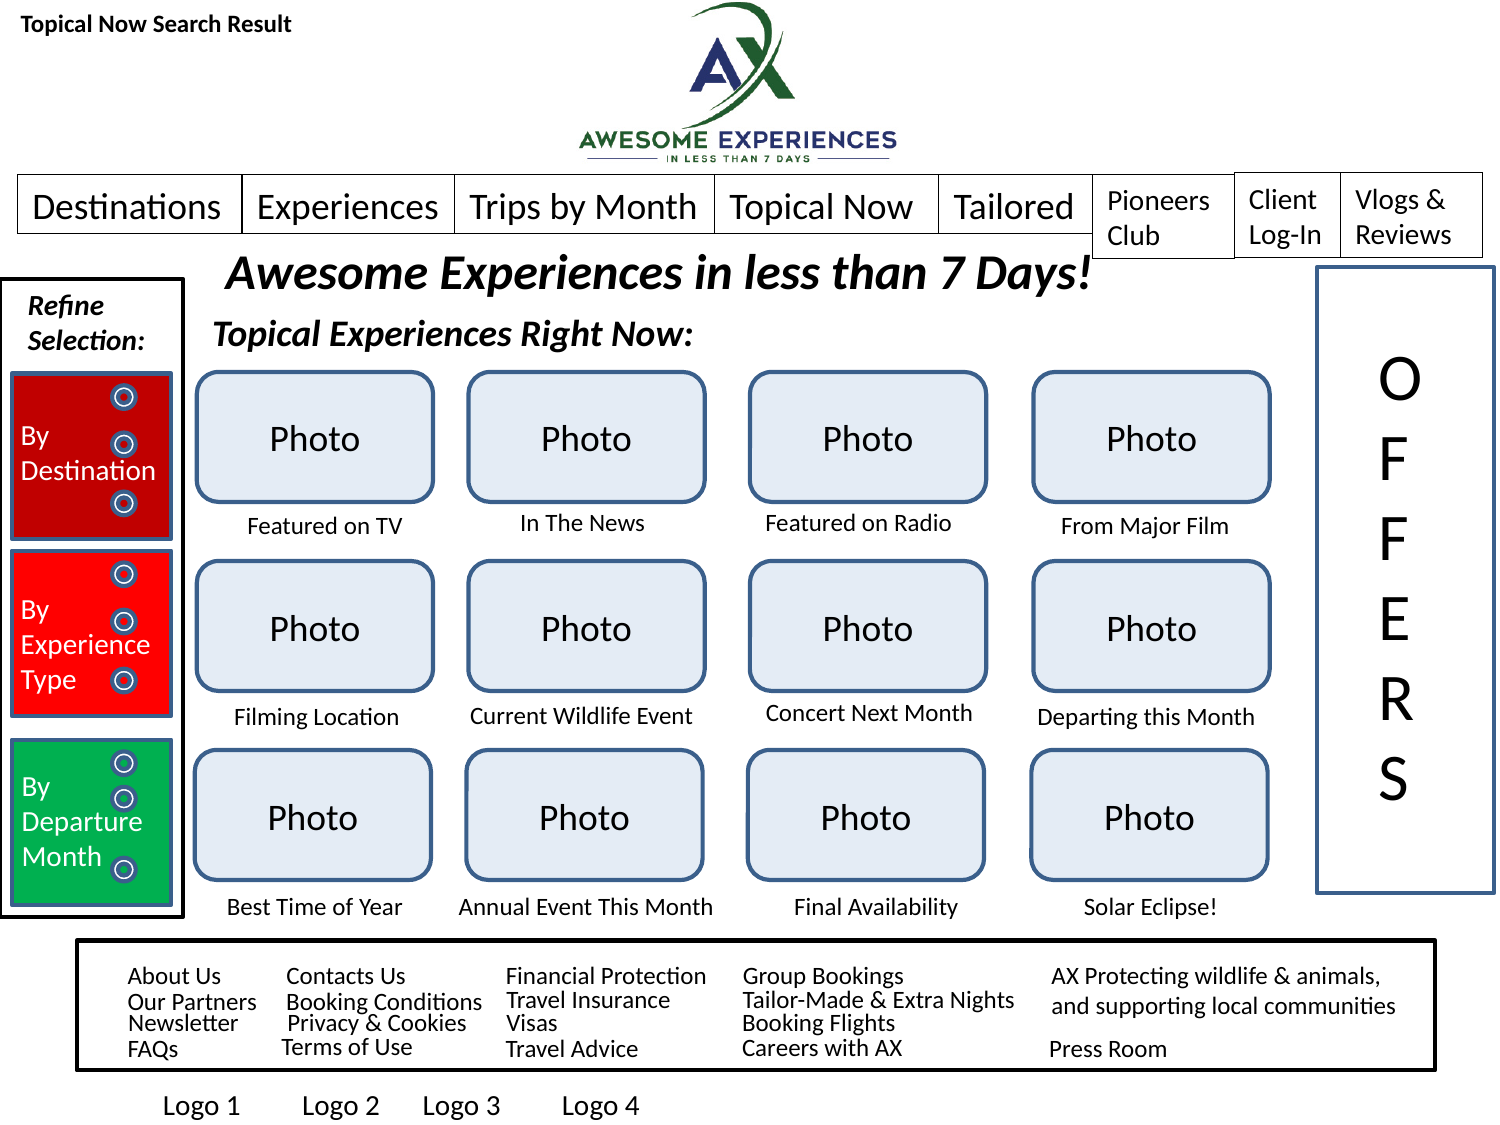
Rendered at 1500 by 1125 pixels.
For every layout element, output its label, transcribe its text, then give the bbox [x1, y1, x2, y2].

text_box [110, 784, 138, 813]
text_box Client Log-In [1234, 172, 1340, 258]
text_box [10, 549, 173, 582]
text_box Refine Selection: [13, 278, 161, 364]
text_box [1315, 265, 1496, 895]
text_box [10, 371, 173, 408]
text_box Privacy & Cookies [266, 999, 483, 1045]
text_box Filming Location [219, 692, 415, 738]
text_box Current Wildlife Event [455, 692, 709, 738]
text_box In The News [505, 498, 661, 544]
text_box [0, 277, 185, 919]
text_box Photo [466, 558, 707, 692]
text_box Photo [192, 747, 434, 883]
text_box Destinations [17, 174, 242, 234]
text_box Best Time of Year [212, 883, 419, 928]
text_box Logo 4 [547, 1078, 655, 1125]
text_box [110, 666, 138, 695]
text_box [110, 430, 138, 459]
text_box [110, 607, 138, 636]
text_box Topical Experiences Right Now: [197, 301, 710, 361]
text_box [110, 489, 138, 518]
text_box Photo [1031, 369, 1272, 505]
text_box Solar Eclipse! [1069, 883, 1233, 928]
text_box Photo [747, 558, 989, 689]
text_box Careers with AX [727, 1024, 918, 1070]
text_box OFFERS [1364, 326, 1447, 821]
text_box Group Bookings [728, 952, 920, 975]
text_box Photo [194, 369, 436, 505]
text_box Annual Event This Month [443, 883, 729, 928]
text_box [110, 560, 138, 589]
text_box Trips by Month [454, 174, 714, 231]
text_box Photo [1029, 747, 1270, 883]
text_box Featured on TV [232, 502, 418, 547]
text_box Financial Protection [491, 952, 723, 997]
text_box About Us [112, 952, 237, 977]
text_box Experiences [242, 174, 454, 231]
text_box Logo 1 [148, 1078, 256, 1125]
picture [570, 0, 909, 169]
text_box By Experience Type [5, 582, 175, 703]
text_box Concert Next Month [751, 689, 989, 735]
text_box By Departure Month [6, 760, 158, 880]
text_box Logo 2 [287, 1078, 395, 1125]
text_box Logo 3 [408, 1078, 516, 1125]
text_box Photo [194, 558, 436, 694]
text_box From Major Film [1046, 502, 1245, 547]
text_box Photo [464, 747, 705, 883]
text_box Final Availability [779, 883, 974, 928]
text_box Booking Conditions [271, 977, 491, 1023]
text_box [10, 703, 173, 718]
text_box Photo [747, 369, 989, 504]
text_box Visas [491, 1021, 573, 1025]
text_box [110, 383, 138, 411]
text_box [110, 749, 138, 778]
text_box Tailor-Made & Extra Nights [727, 975, 1031, 1021]
text_box [75, 938, 1437, 1072]
text_box Featured on Radio [750, 498, 968, 544]
text_box Contacts Us [271, 952, 421, 977]
text_box Travel Advice [490, 1025, 654, 1070]
text_box Topical Now Search Result [5, 0, 325, 45]
text_box Our Partners [112, 977, 271, 1023]
text_box Terms of Use [266, 1045, 429, 1068]
text_box [10, 494, 173, 541]
text_box Topical Now [714, 174, 938, 231]
text_box Travel Insurance [491, 975, 686, 1021]
text_box [110, 855, 138, 884]
text_box Vlogs & Reviews [1340, 172, 1483, 258]
text_box [10, 738, 173, 907]
text_box Photo [745, 747, 987, 883]
text_box Newsletter [113, 999, 254, 1045]
text_box Photo [466, 369, 707, 505]
text_box Pioneers Club [1092, 174, 1235, 259]
text_box FAQs [112, 1025, 194, 1070]
text_box Tailored [938, 174, 1092, 231]
text_box AX Protecting wildlife & animals, and supporting local communities [1036, 952, 1412, 1027]
text_box Photo [1031, 558, 1272, 692]
text_box Booking Flights [727, 999, 911, 1024]
text_box Press Room [1034, 1025, 1183, 1070]
text_box Departing this Month [1022, 692, 1271, 738]
text_box Awesome Experiences in less than 7 Days! [210, 231, 1109, 307]
text_box By Destination [5, 408, 175, 494]
